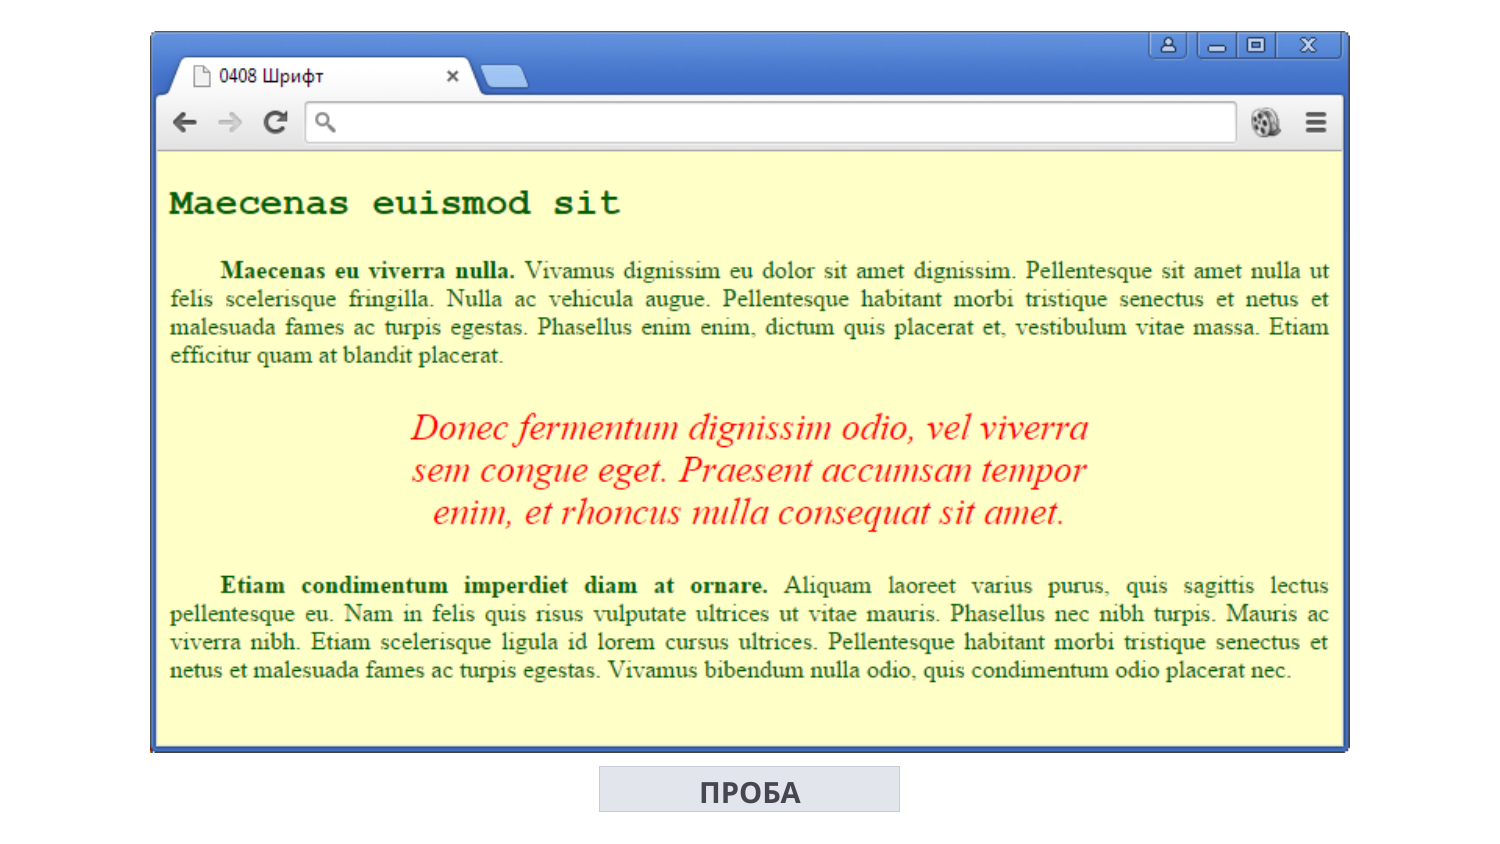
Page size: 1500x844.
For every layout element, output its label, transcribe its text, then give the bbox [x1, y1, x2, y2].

picture [149, 31, 1351, 753]
text_box ПРОБА [599, 766, 900, 812]
